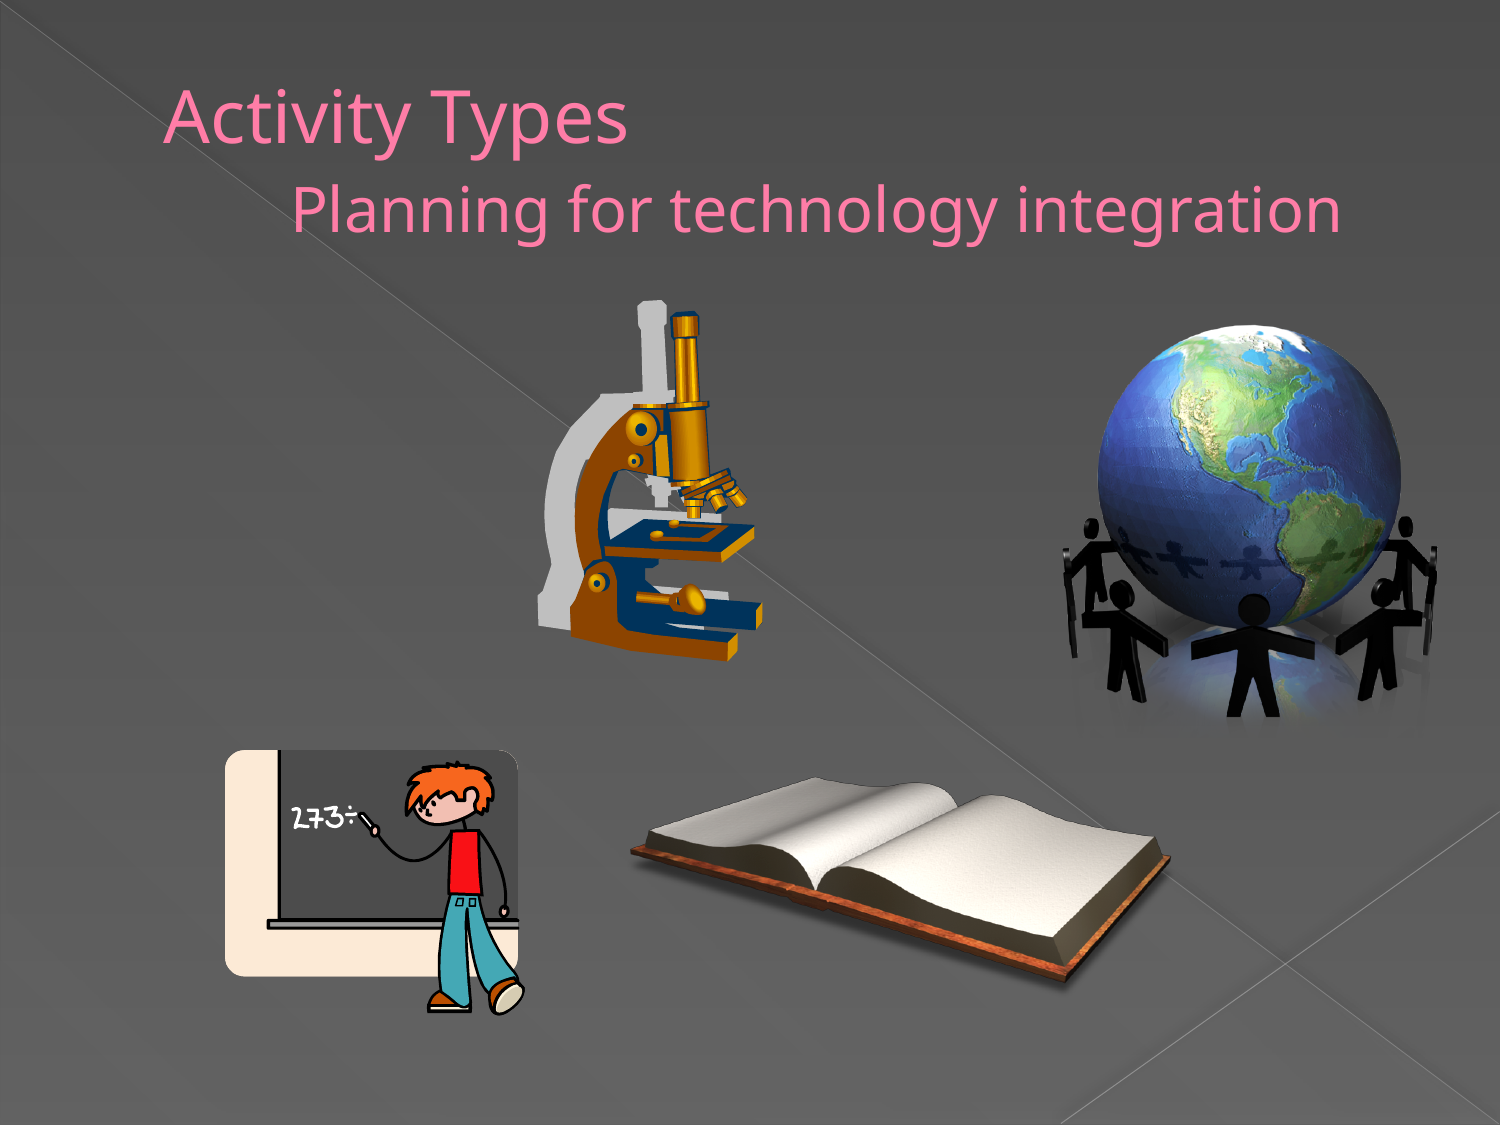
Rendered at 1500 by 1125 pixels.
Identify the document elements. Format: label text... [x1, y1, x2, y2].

picture [1062, 324, 1438, 738]
picture [624, 774, 1176, 1001]
picture [224, 749, 526, 1017]
title Activity Types Planning for technology integration [75, 43, 1425, 274]
picture [537, 299, 763, 662]
